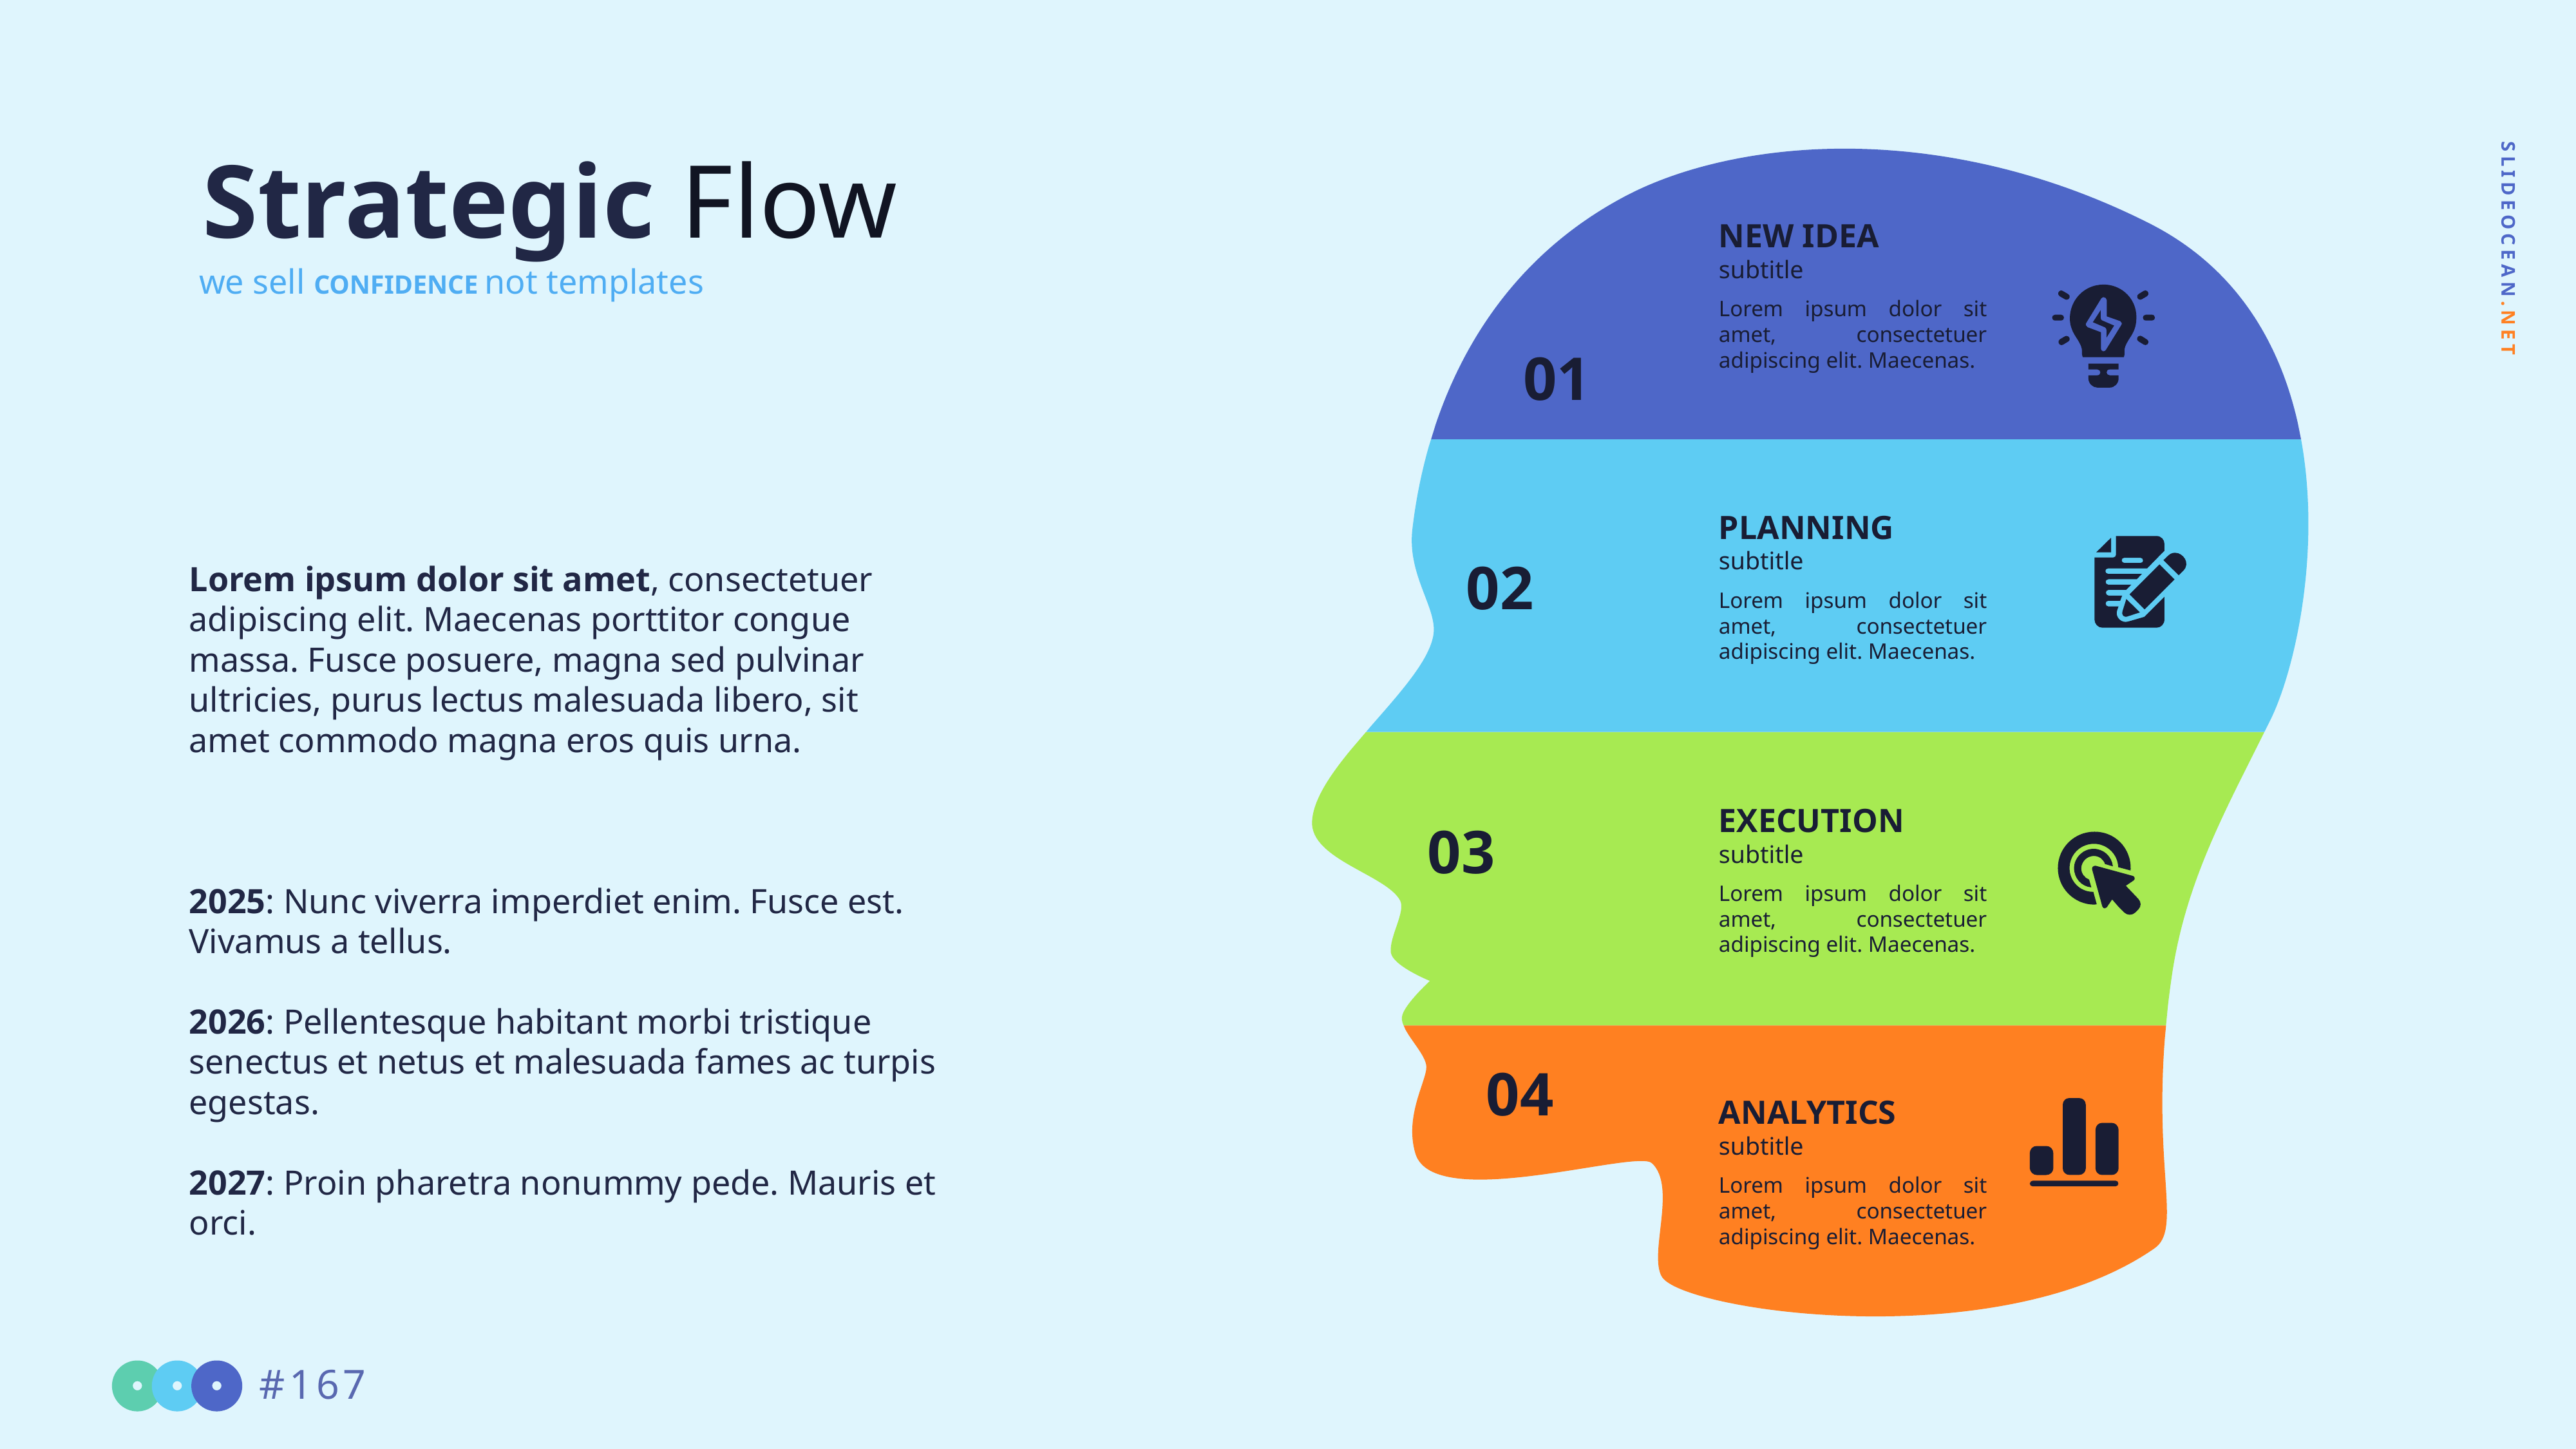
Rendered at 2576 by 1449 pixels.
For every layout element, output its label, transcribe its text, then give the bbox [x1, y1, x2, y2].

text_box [1709, 501, 1998, 670]
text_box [1709, 794, 1998, 963]
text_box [2029, 1097, 2119, 1187]
text_box #167 [259, 1359, 1065, 1408]
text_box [1709, 209, 1998, 379]
text_box [1402, 1024, 2168, 1318]
text_box [1311, 731, 2266, 1025]
text_box Strategic Flow [193, 132, 907, 263]
text_box 04 [1461, 1052, 1579, 1132]
text_box 03 [1403, 809, 1520, 890]
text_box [2094, 535, 2192, 629]
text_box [2050, 284, 2157, 388]
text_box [2057, 831, 2142, 915]
text_box we sell CONFIDENCE not templates [189, 255, 714, 306]
text_box 02 [1441, 545, 1559, 626]
text_box [1365, 440, 2310, 731]
text_box [1430, 147, 2302, 440]
text_box 01 [1498, 336, 1616, 417]
text_box Lorem ipsum dolor sit amet, consectetuer adipiscing elit. Maecenas porttitor congue massa. Fusce posuere, magna sed pulvinar ultricies, purus lectus malesuada libero, sit amet commodo magna eros quis urna. 2025: Nunc viverra imperdiet enim. Fusce est. Vivamus a tellus. 2026: Pellentesque habitant morbi tristique senectus et netus et malesuada fames ac turpis egestas. 2027: Proin pharetra nonummy pede. Mauris et orci. [179, 553, 956, 1287]
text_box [1709, 1086, 1998, 1255]
